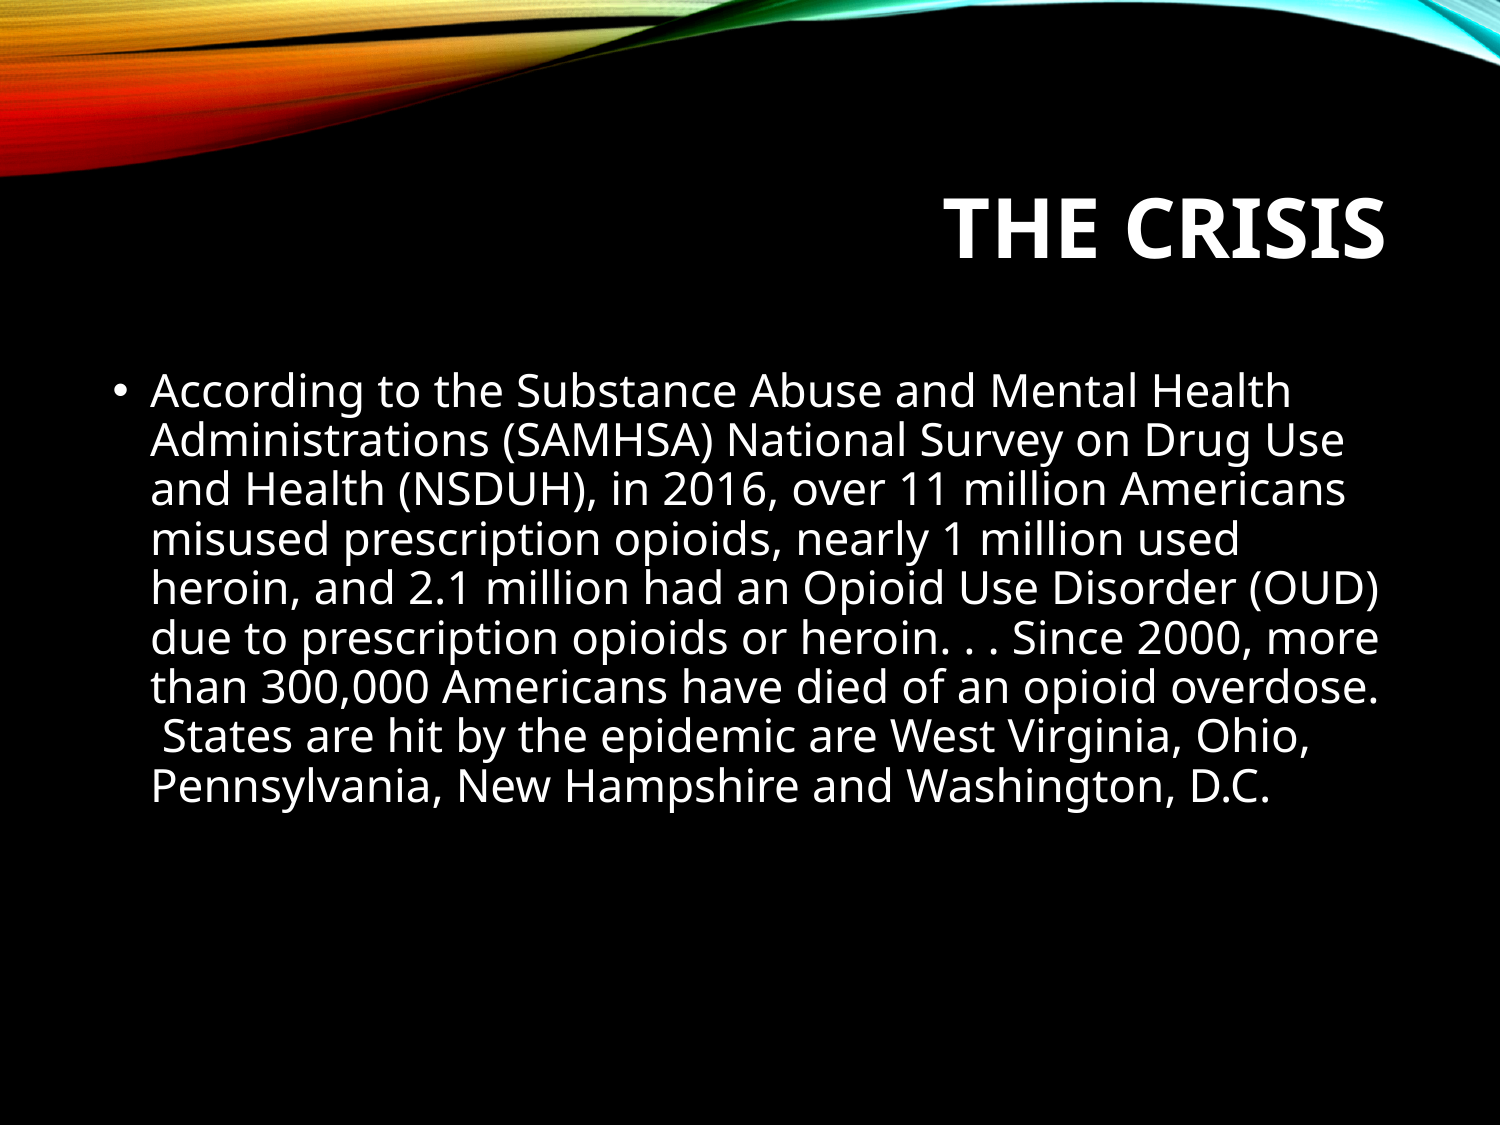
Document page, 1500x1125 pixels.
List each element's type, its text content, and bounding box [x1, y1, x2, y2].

list According to the Substance Abuse and Mental Health Administrations (SAMHSA) National Survey on Drug Use and Health (NSDUH), in 2016, over 11 million Americans misused prescription opioids, nearly 1 million used heroin, and 2.1 million had an Opioid Use Disorder (OUD) due to prescription opioids or heroin. . . Since 2000, more than 300,000 Americans have died of an opioid overdose. States are hit by the epidemic are West Virginia, Ohio, Pennsylvania, New Hampshire and Washington, D.C. [97, 360, 1403, 1028]
picture [0, 0, 1500, 178]
title The Crisis [356, 125, 1403, 338]
